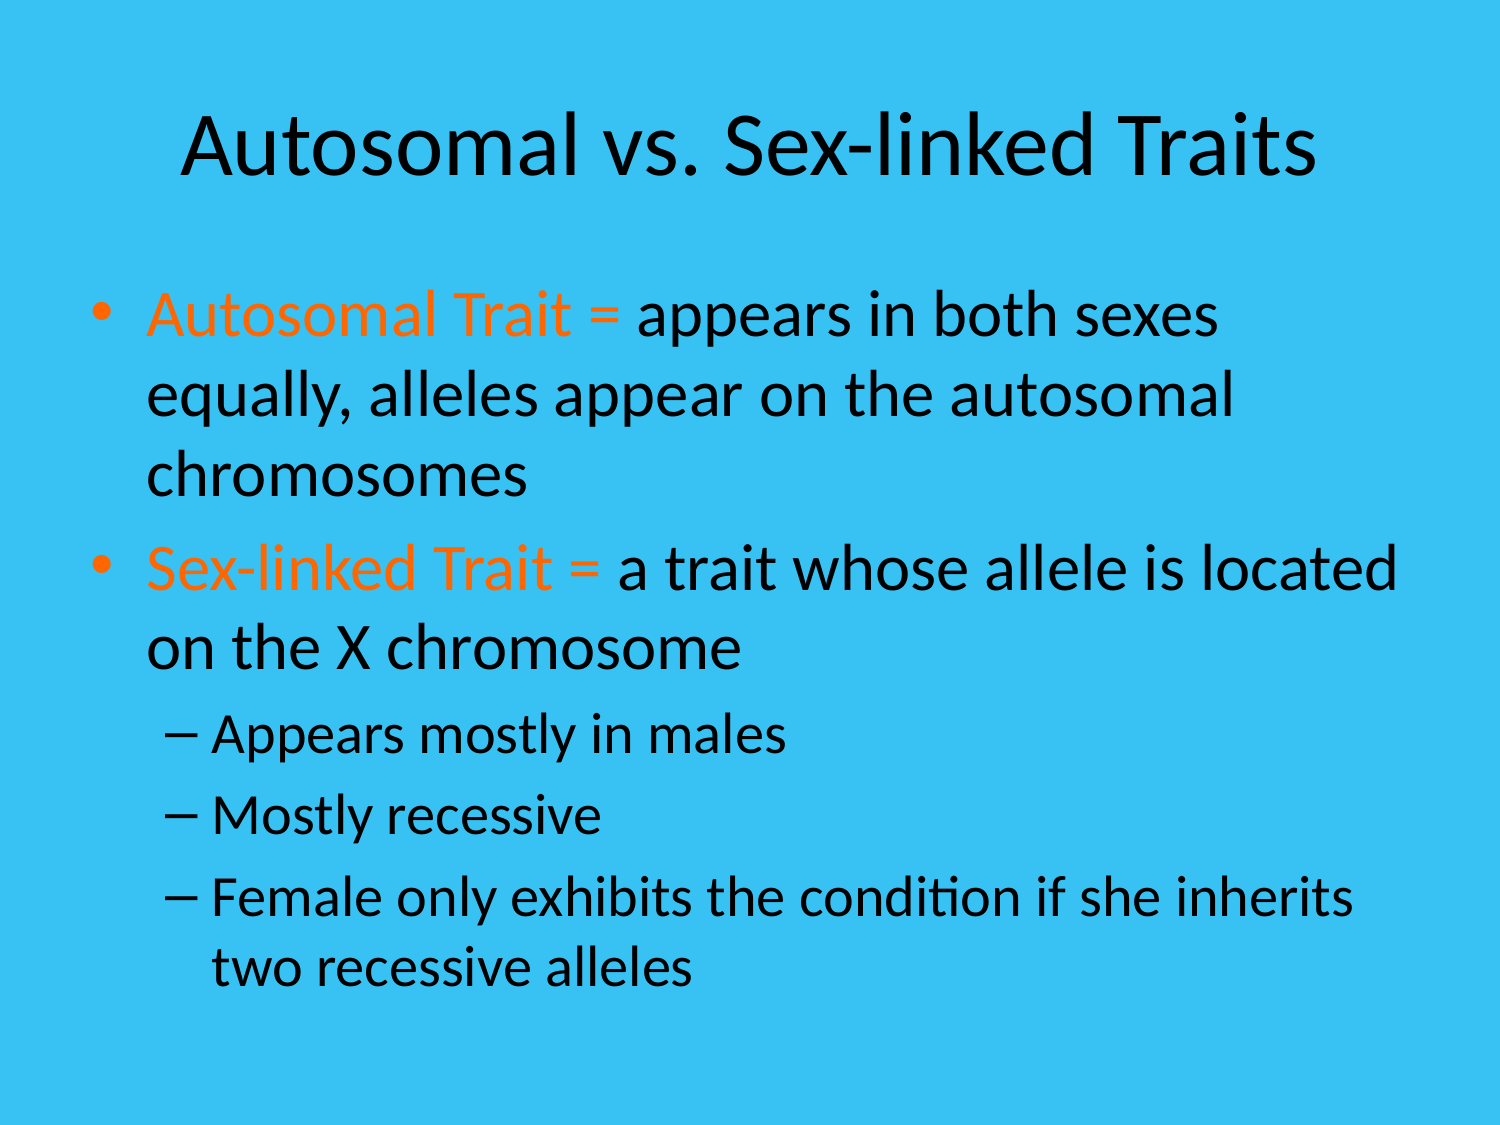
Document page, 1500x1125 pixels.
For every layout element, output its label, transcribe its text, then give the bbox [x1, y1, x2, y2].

list Autosomal Trait = appears in both sexes equally, alleles appear on the autosomal chromosomes Sex-linked Trait = a trait whose allele is located on the X chromosome Appears mostly in males Mostly recessive Female only exhibits the condition if she inherits two recessive alleles [75, 262, 1425, 1088]
title Autosomal vs. Sex-linked Traits [75, 45, 1425, 233]
